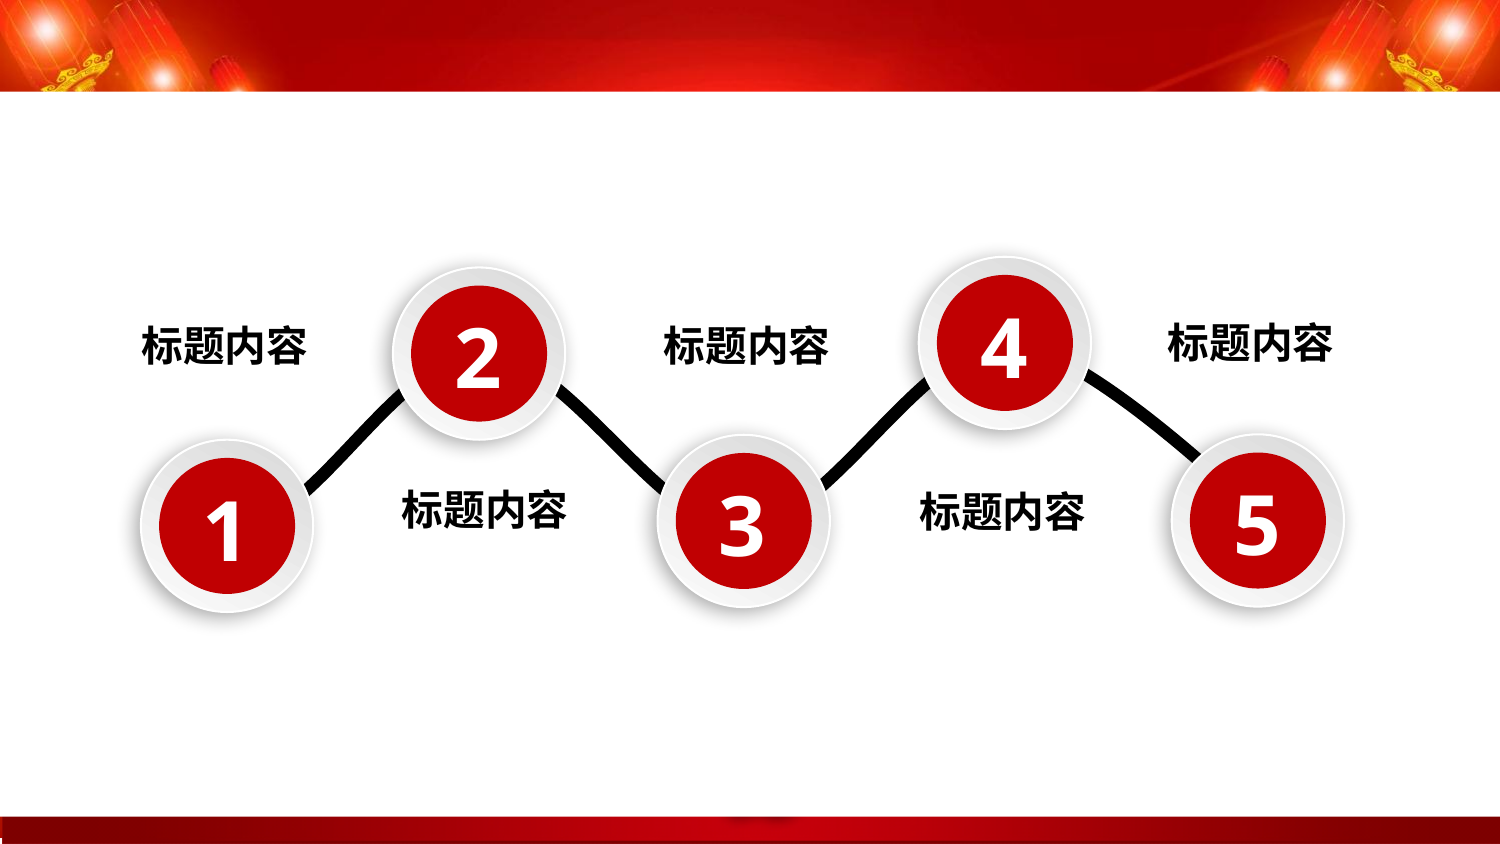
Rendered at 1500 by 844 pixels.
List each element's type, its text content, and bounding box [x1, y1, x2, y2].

text_box 标题内容 [78, 312, 372, 378]
text_box 标题内容 [1104, 308, 1399, 374]
text_box 标题内容 [856, 478, 1151, 544]
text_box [140, 439, 314, 613]
text_box [835, 380, 1169, 522]
picture [0, 817, 1500, 844]
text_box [1171, 434, 1345, 607]
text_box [392, 267, 566, 440]
text_box 标题内容 [600, 311, 894, 377]
text_box [318, 399, 651, 527]
picture [0, 0, 1500, 91]
text_box 标题内容 [337, 476, 632, 542]
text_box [657, 434, 831, 608]
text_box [918, 256, 1092, 430]
